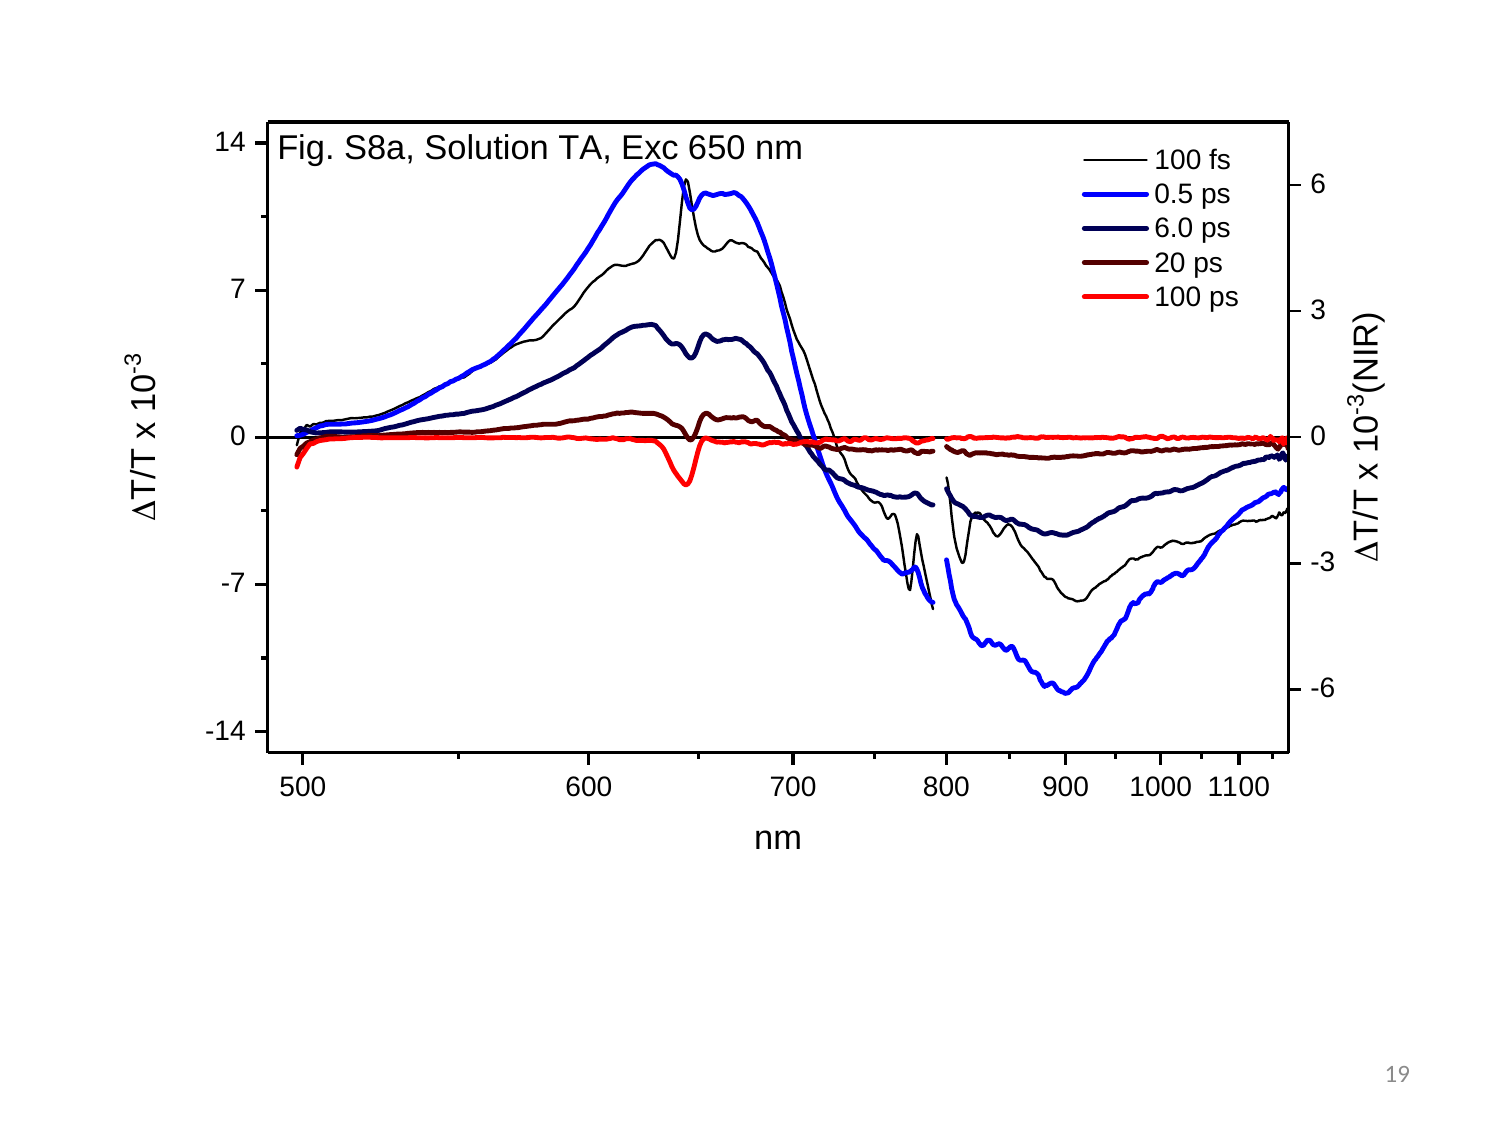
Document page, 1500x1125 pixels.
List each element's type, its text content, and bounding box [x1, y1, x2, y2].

slide_number 19 [1074, 1063, 1425, 1103]
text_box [0, 0, 1500, 1054]
